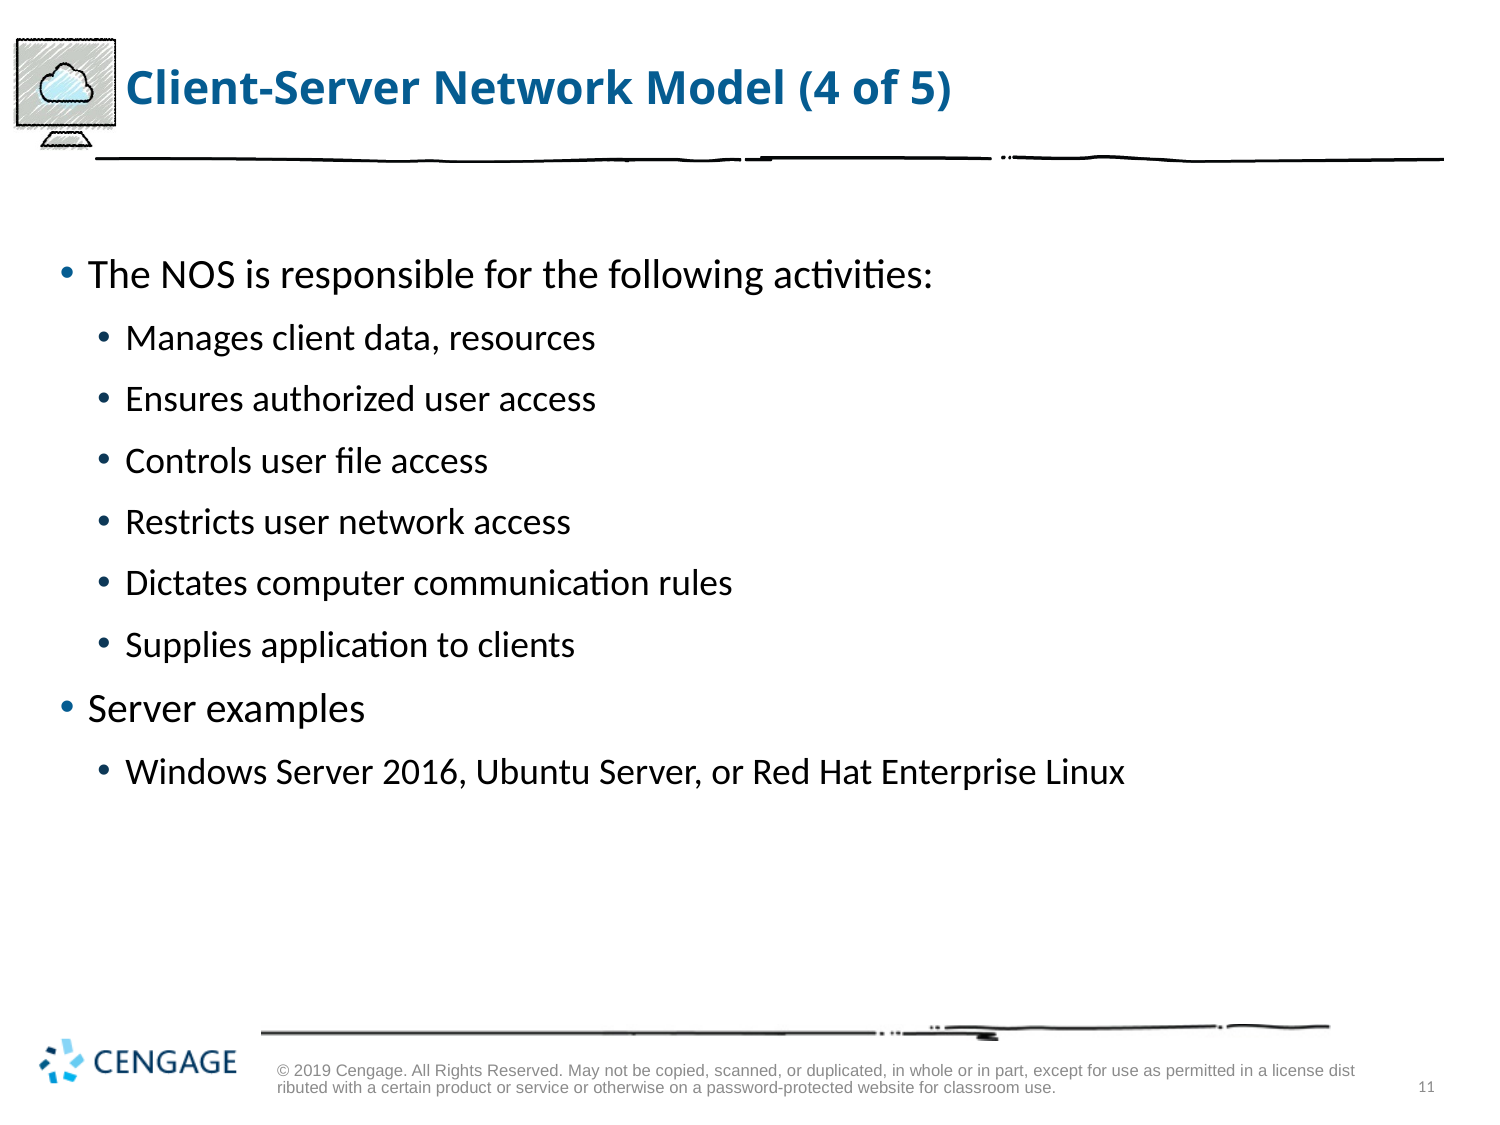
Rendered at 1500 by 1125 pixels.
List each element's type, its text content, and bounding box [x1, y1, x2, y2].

picture [95, 155, 1444, 163]
picture [19, 1025, 249, 1096]
title Client-Server Network Model (4 of 5) [125, 66, 1442, 116]
picture [261, 1024, 1331, 1041]
picture [13, 36, 117, 151]
list The N O S is responsible for the following activities: Manages client data, resources Ensures authorized user access Controls user file access Restricts user network access Dictates computer communication rules Supplies application to clients Server examples Windows Server 2016, Ubuntu Server, or Red Hat Enterprise Linux [59, 252, 1441, 798]
footer © 2019 Cengage. All Rights Reserved. May not be copied, scanned, or duplicated, in whole or in part, except for use as permitted in a license distributed with a certain product or service or otherwise on a password-protected website for classroom use. [262, 1050, 1375, 1091]
